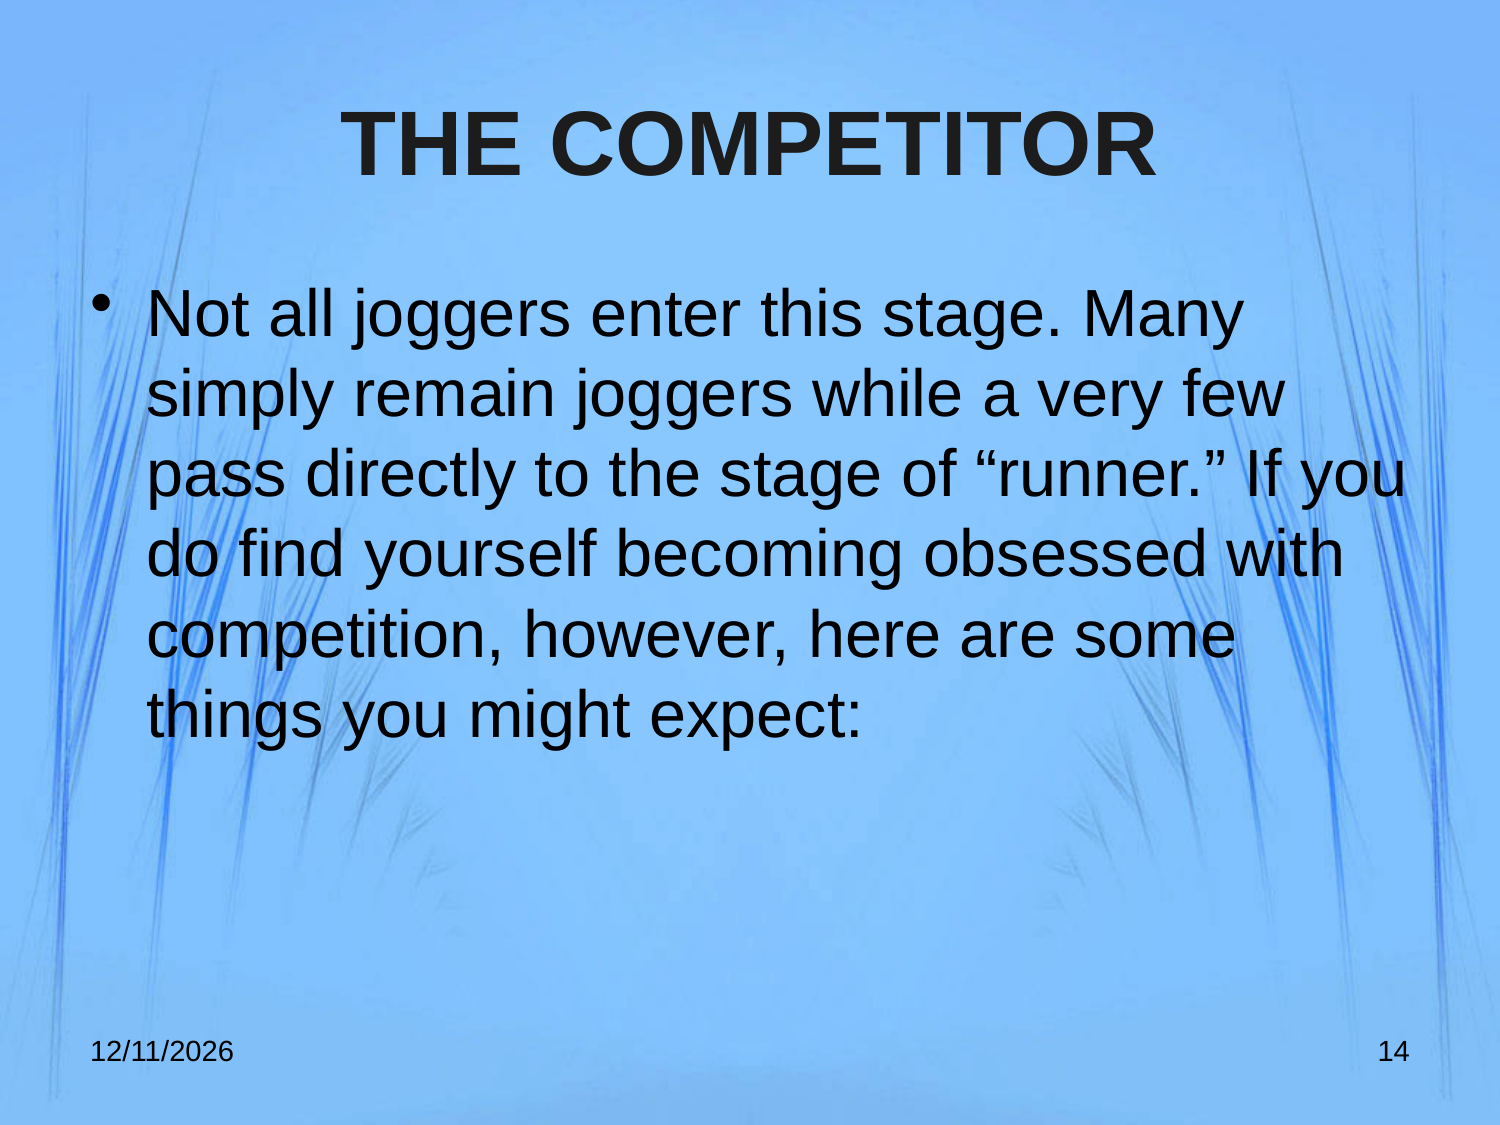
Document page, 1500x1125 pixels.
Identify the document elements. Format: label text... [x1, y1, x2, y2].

slide_number 14 [1074, 1024, 1426, 1103]
list Not all joggers enter this stage. Many simply remain joggers while a very few pass directly to the stage of “runner.” If you do find yourself becoming obsessed with competition, however, here are some things you might expect: [74, 262, 1426, 1006]
picture [0, 0, 1500, 1125]
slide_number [74, 1024, 426, 1103]
title THE COMPETITOR [74, 44, 1426, 233]
